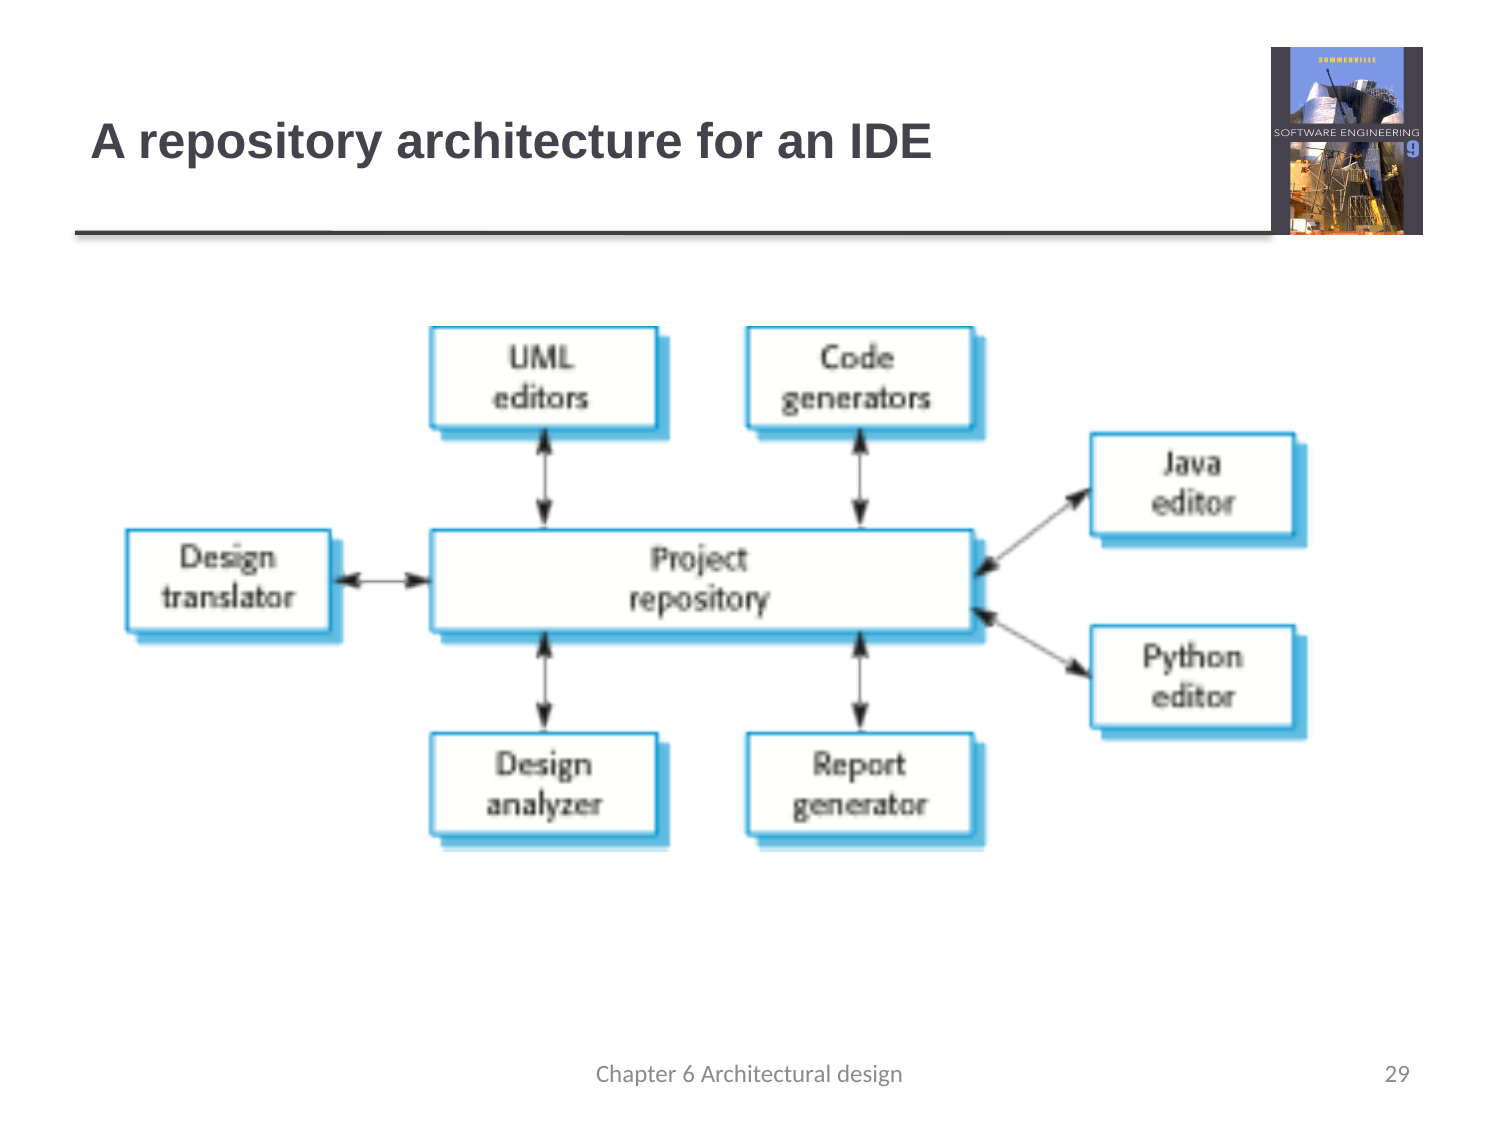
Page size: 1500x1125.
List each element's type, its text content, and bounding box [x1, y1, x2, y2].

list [123, 262, 1313, 917]
slide_number 29 [1074, 1042, 1425, 1103]
footer Chapter 6 Architectural design [512, 1042, 988, 1103]
title A repository architecture for an IDE [74, 44, 1272, 233]
picture [1272, 47, 1423, 235]
